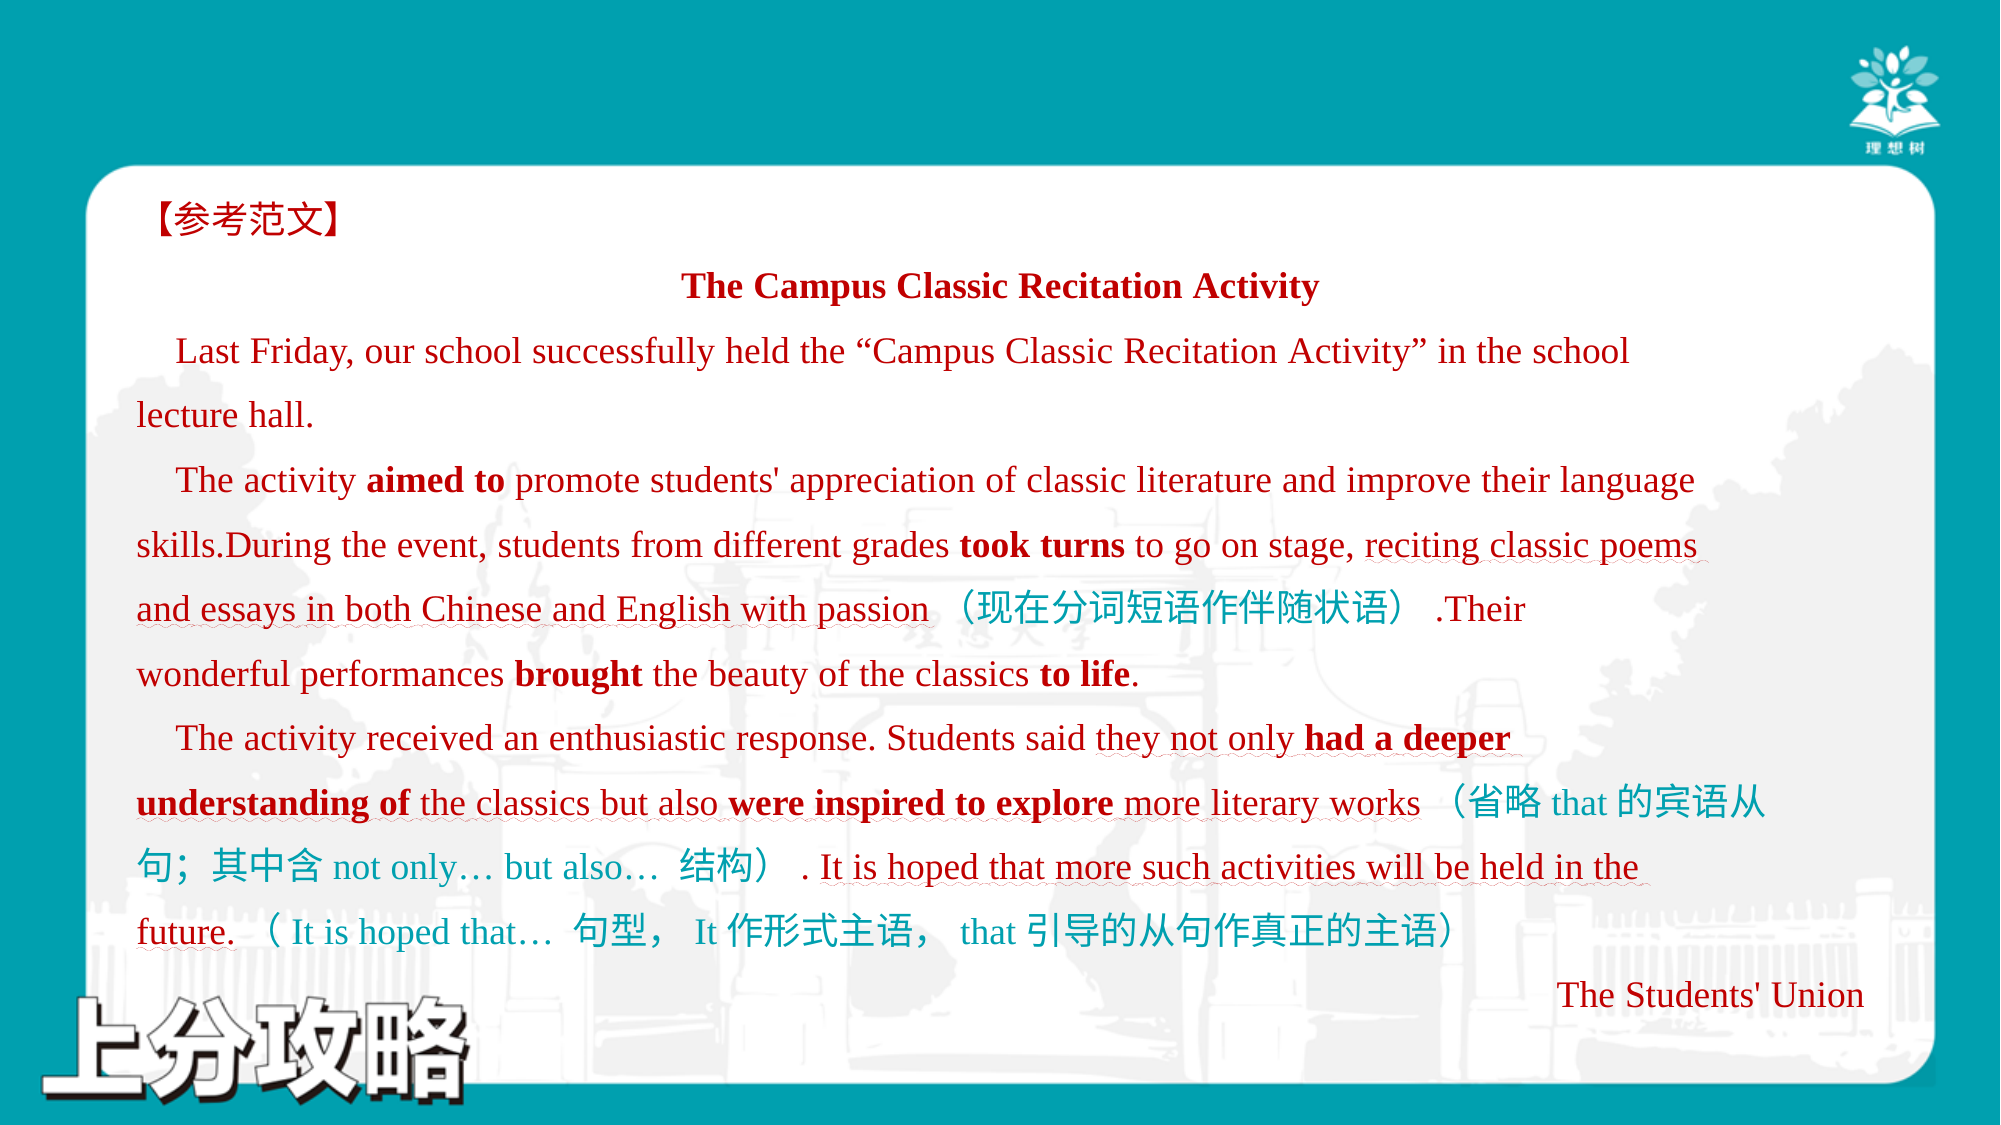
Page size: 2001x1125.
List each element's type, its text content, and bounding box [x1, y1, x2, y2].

text_box 【参考范文】 The Campus Classic Recitation Activity Last Friday, our school successfully held the “Campus Classic Recitation Activity” in the school lecture hall. The activity aimed to promote students' appreciation of classic literature and improve their language skills.During the event, students from different grades took turns to go on stage, reciting classic poems and essays in both Chinese and English with passion（现在分词短语作伴随状语）.Their wonderful performances brought the beauty of the classics to life. The activity received an enthusiastic response. Students said they not only had a deeper understanding of the classics but also were inspired to explore more literary works（省略that的宾语从 句；其中含not only… but also… 结构）. It is hoped that more such activities will be held in the future.（It is hoped that… 句型，It作形式主语，that引导的从句作真正的主语） The Students' Union [136, 176, 1865, 1008]
picture [0, 0, 2000, 1125]
